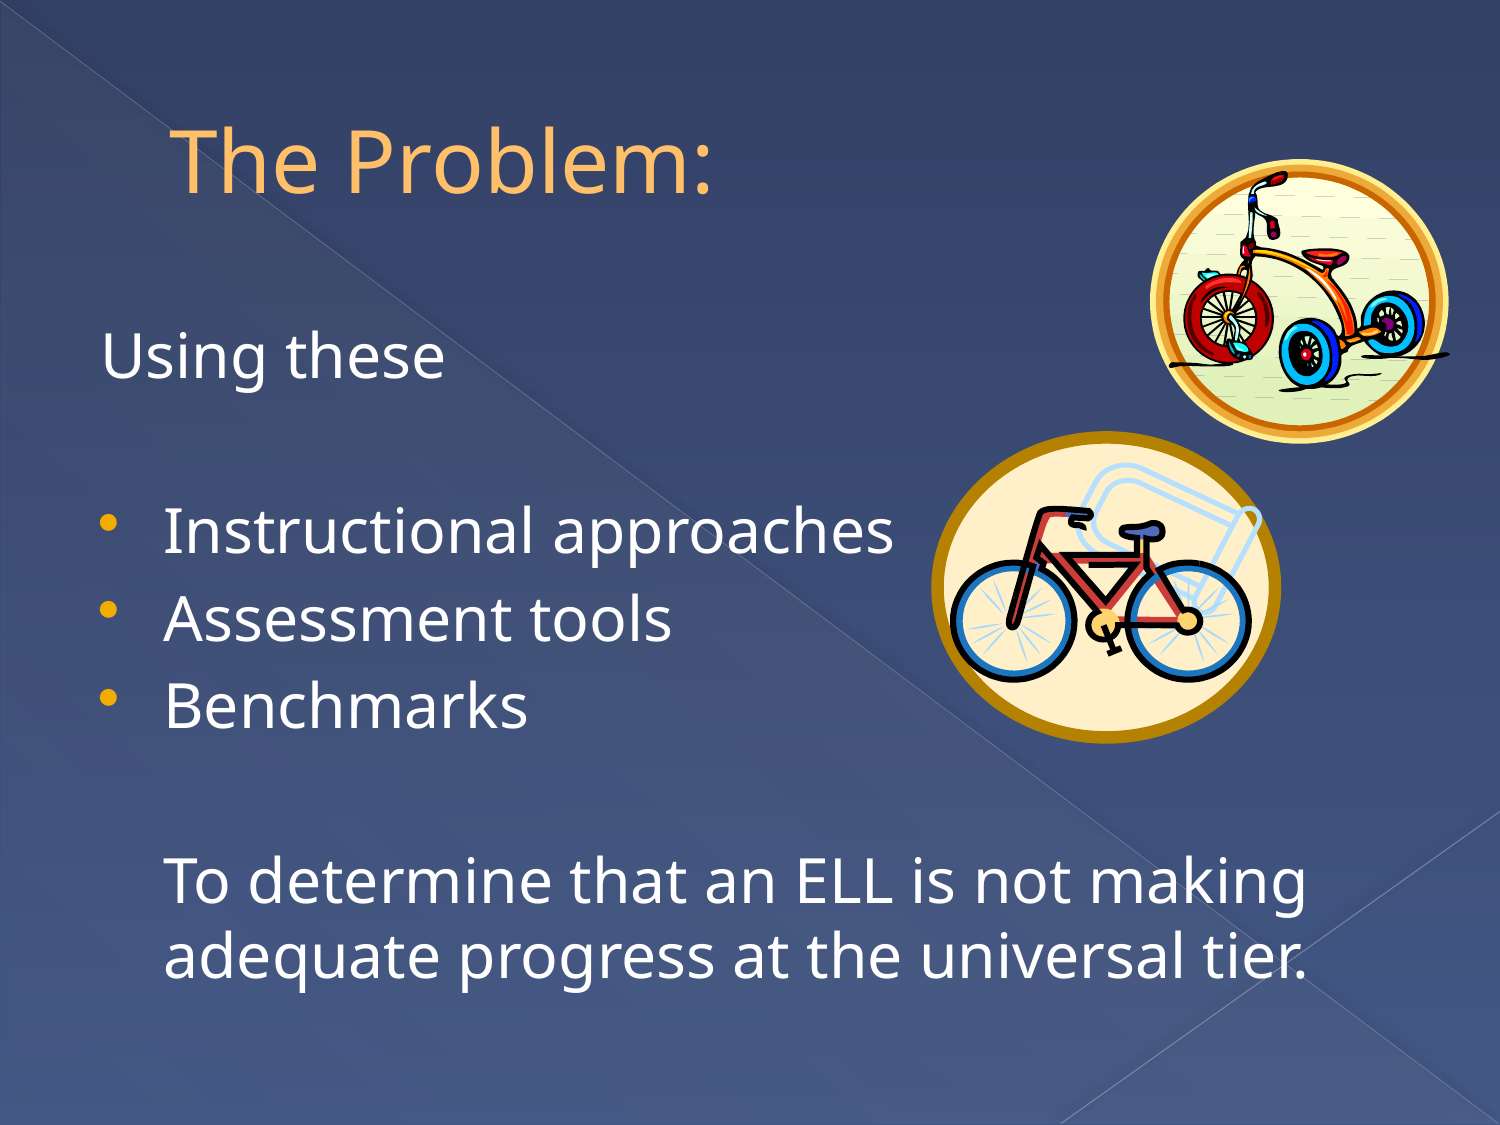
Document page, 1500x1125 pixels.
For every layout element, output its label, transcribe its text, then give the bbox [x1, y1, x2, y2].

text_box [935, 552, 940, 623]
picture [949, 462, 1263, 683]
list Using these Instructional approaches Assessment tools Benchmarks To determine that an ELL is not making adequate progress at the universal tier. [75, 308, 1425, 1059]
text_box [975, 685, 1238, 740]
title The Problem: [75, 43, 1425, 274]
picture [1149, 158, 1451, 444]
text_box [1266, 533, 1278, 642]
text_box [1035, 435, 1178, 449]
